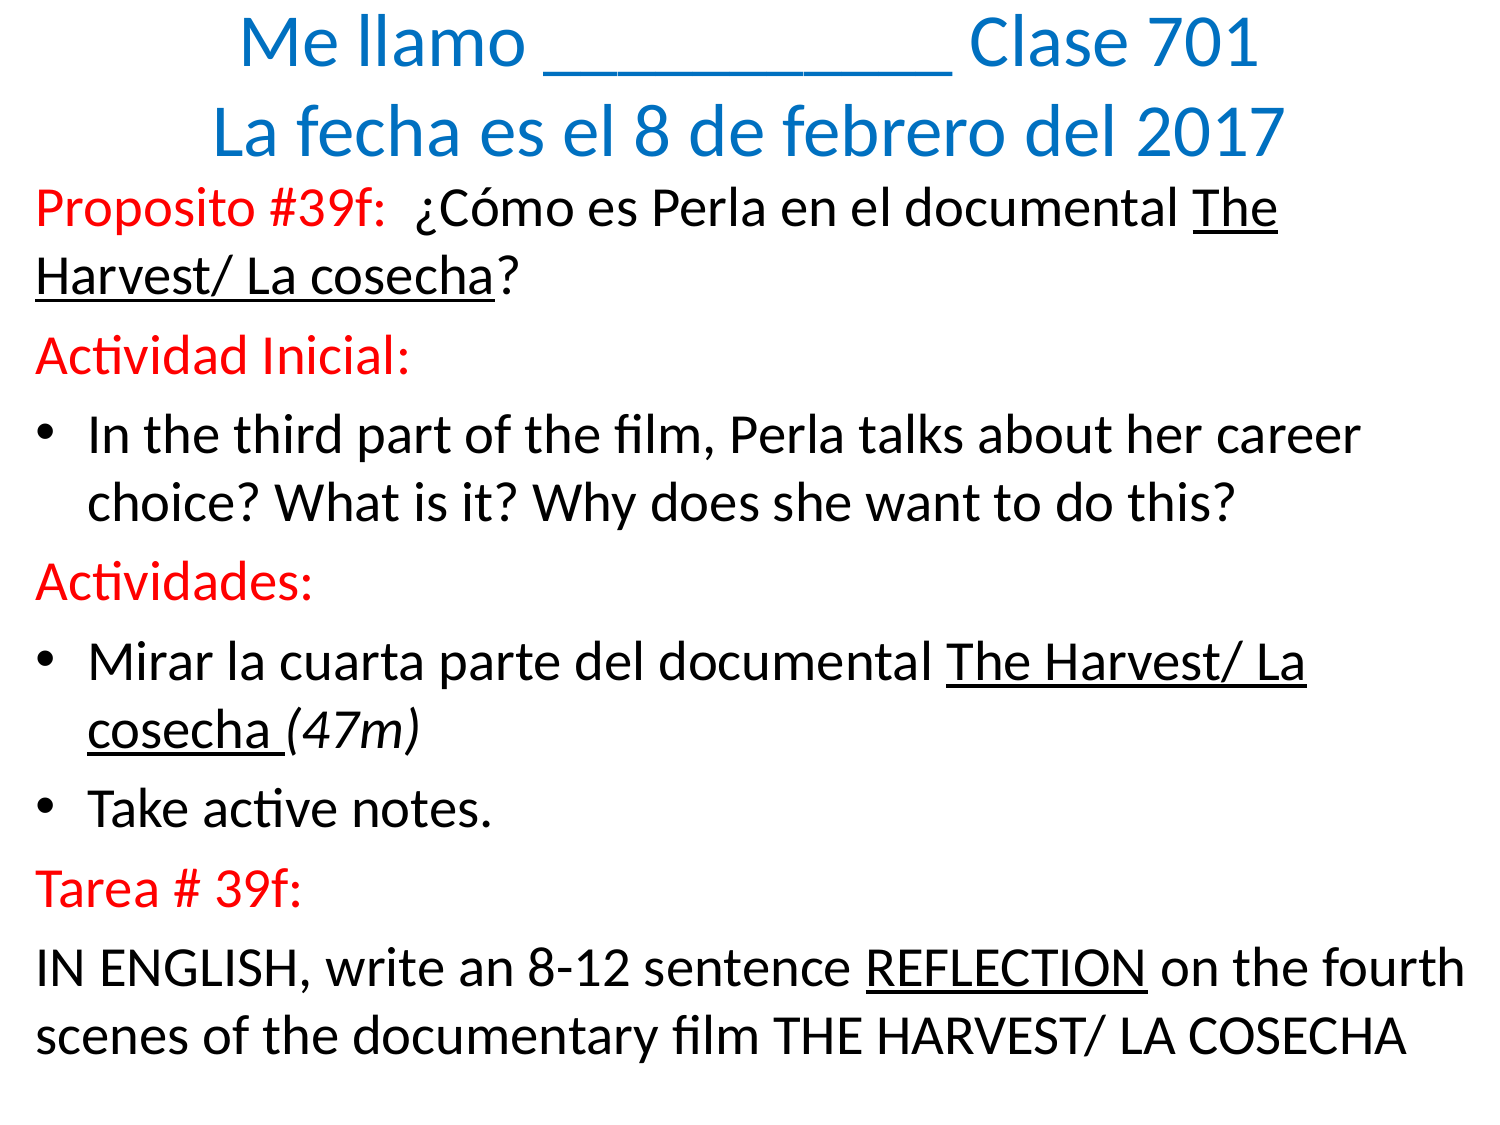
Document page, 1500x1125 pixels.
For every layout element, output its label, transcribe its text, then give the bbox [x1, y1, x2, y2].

list Proposito #39f: ¿Cómo es Perla en el documental The Harvest/ La cosecha? Actividad Inicial: In the third part of the film, Perla talks about her career choice? What is it? Why does she want to do this? Actividades: Mirar la cuarta parte del documental The Harvest/ La cosecha (47m) Take active notes. Tarea # 39f: IN ENGLISH, write an 8-12 sentence REFLECTION on the fourth scenes of the documentary film THE HARVEST/ LA COSECHA [20, 162, 1496, 1125]
title Me llamo ___________ Clase 701 La fecha es el 8 de febrero del 2017 [75, 0, 1425, 162]
